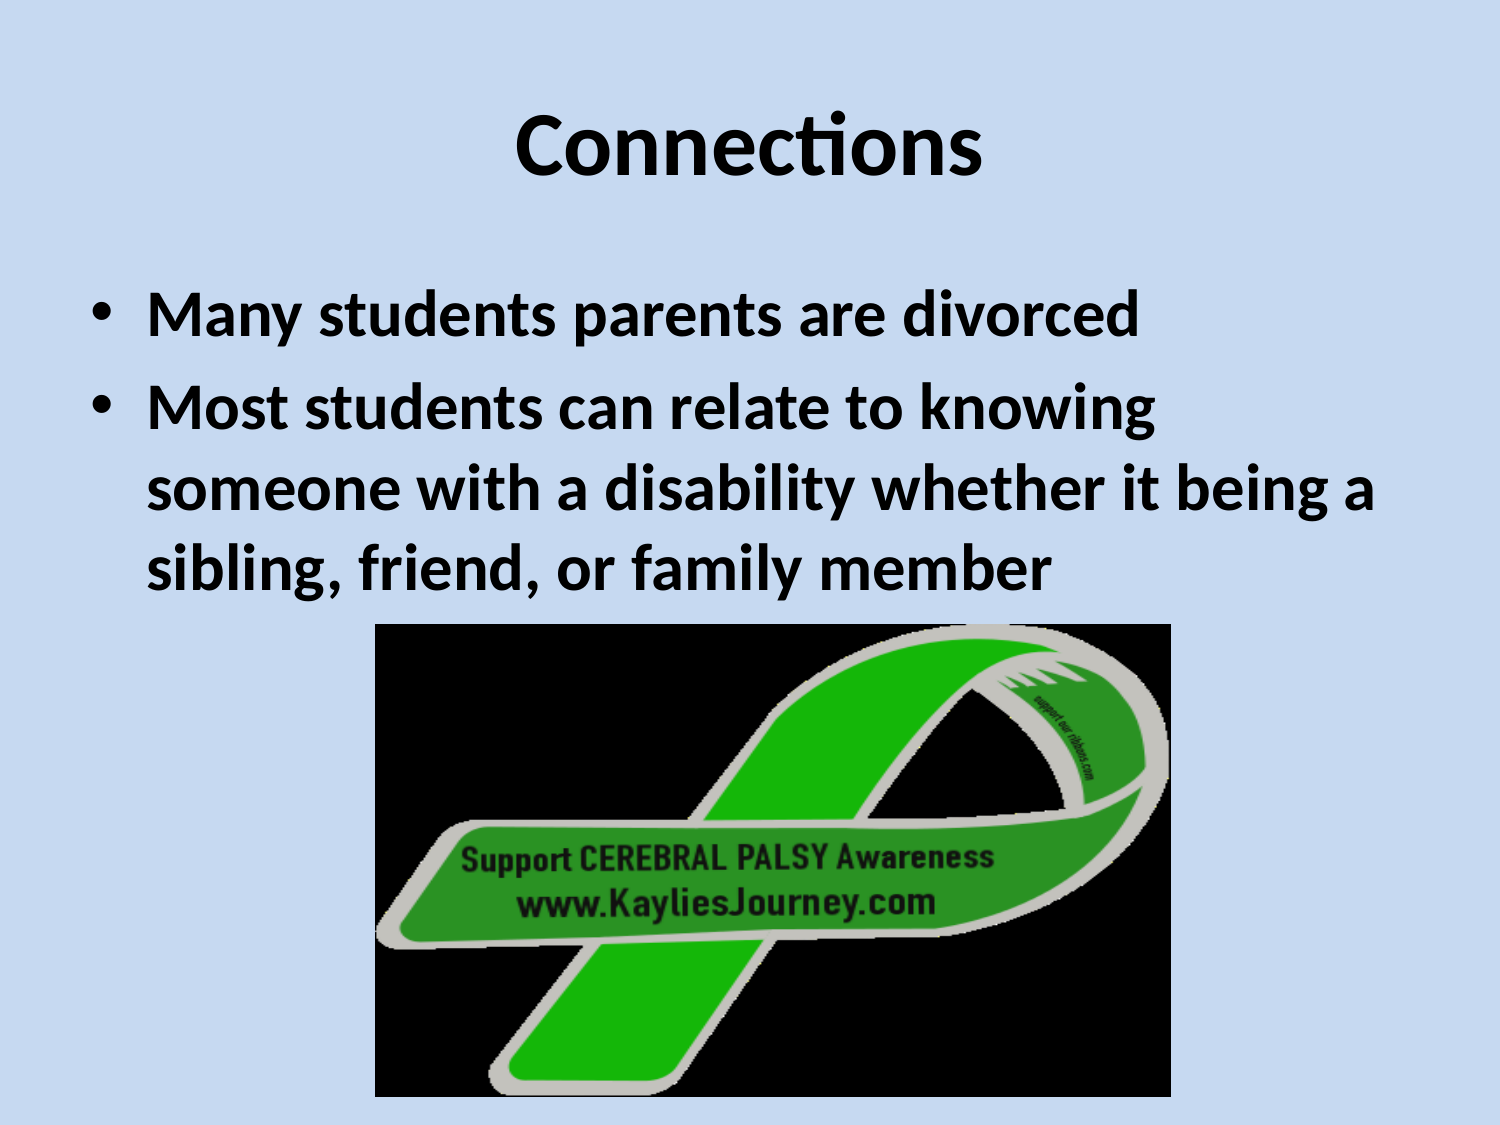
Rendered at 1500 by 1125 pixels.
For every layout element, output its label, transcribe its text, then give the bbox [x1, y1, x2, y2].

title Connections [75, 45, 1425, 233]
picture [374, 624, 1171, 1097]
list Many students parents are divorced Most students can relate to knowing someone with a disability whether it being a sibling, friend, or family member [75, 262, 1425, 1005]
